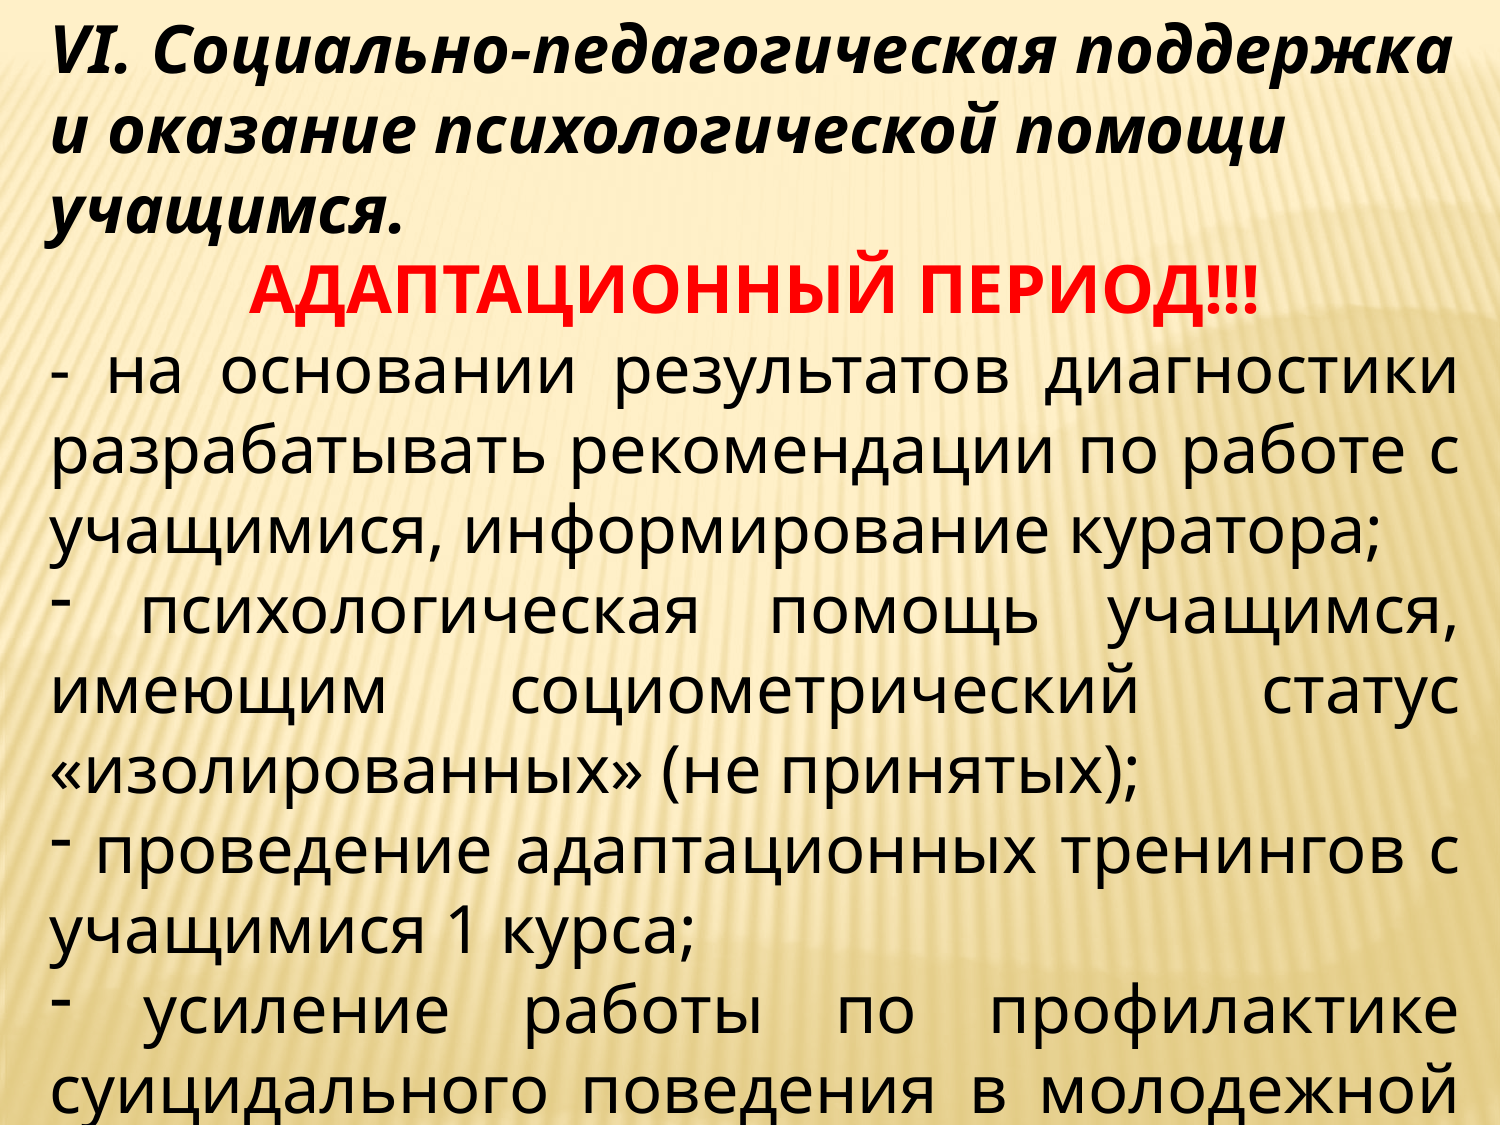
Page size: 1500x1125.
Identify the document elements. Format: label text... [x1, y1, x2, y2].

text_box VI. Социально-педагогическая поддержка и оказание психологической помощи учащимся. АДАПТАЦИОННЫЙ ПЕРИОД!!! - на основании результатов диагностики разрабатывать рекомендации по работе с учащимися, информирование куратора; психологическая помощь учащимся, имеющим социометрический статус «изолированных» (не принятых); проведение адаптационных тренингов с учащимися 1 курса; усиление работы по профилактике суицидального поведения в молодежной среде; [35, 0, 1477, 1125]
